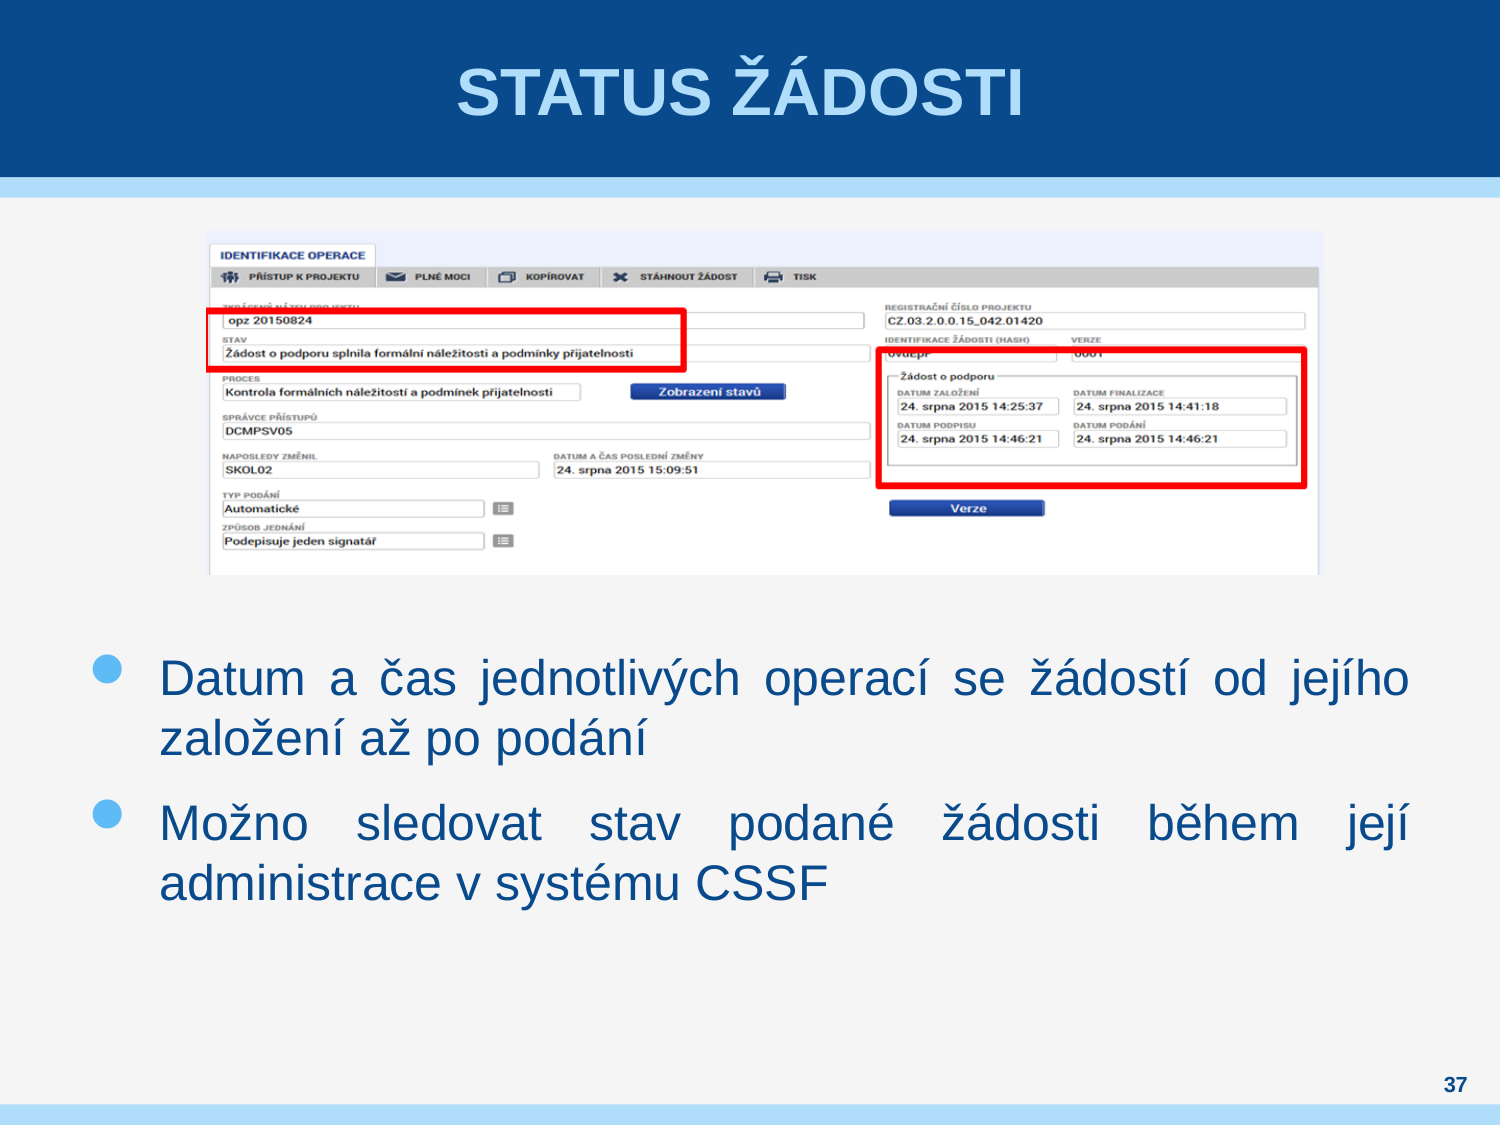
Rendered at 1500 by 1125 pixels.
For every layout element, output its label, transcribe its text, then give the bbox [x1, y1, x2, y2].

slide_number 37 [1417, 1068, 1495, 1099]
title Status žádosti [59, 0, 1441, 178]
list Datum a čas jednotlivých operací se žádostí od jejího založení až po podání Možno sledovat stav podané žádosti během její administrace v systému CSSF [88, 645, 1412, 1004]
picture [206, 231, 1324, 575]
